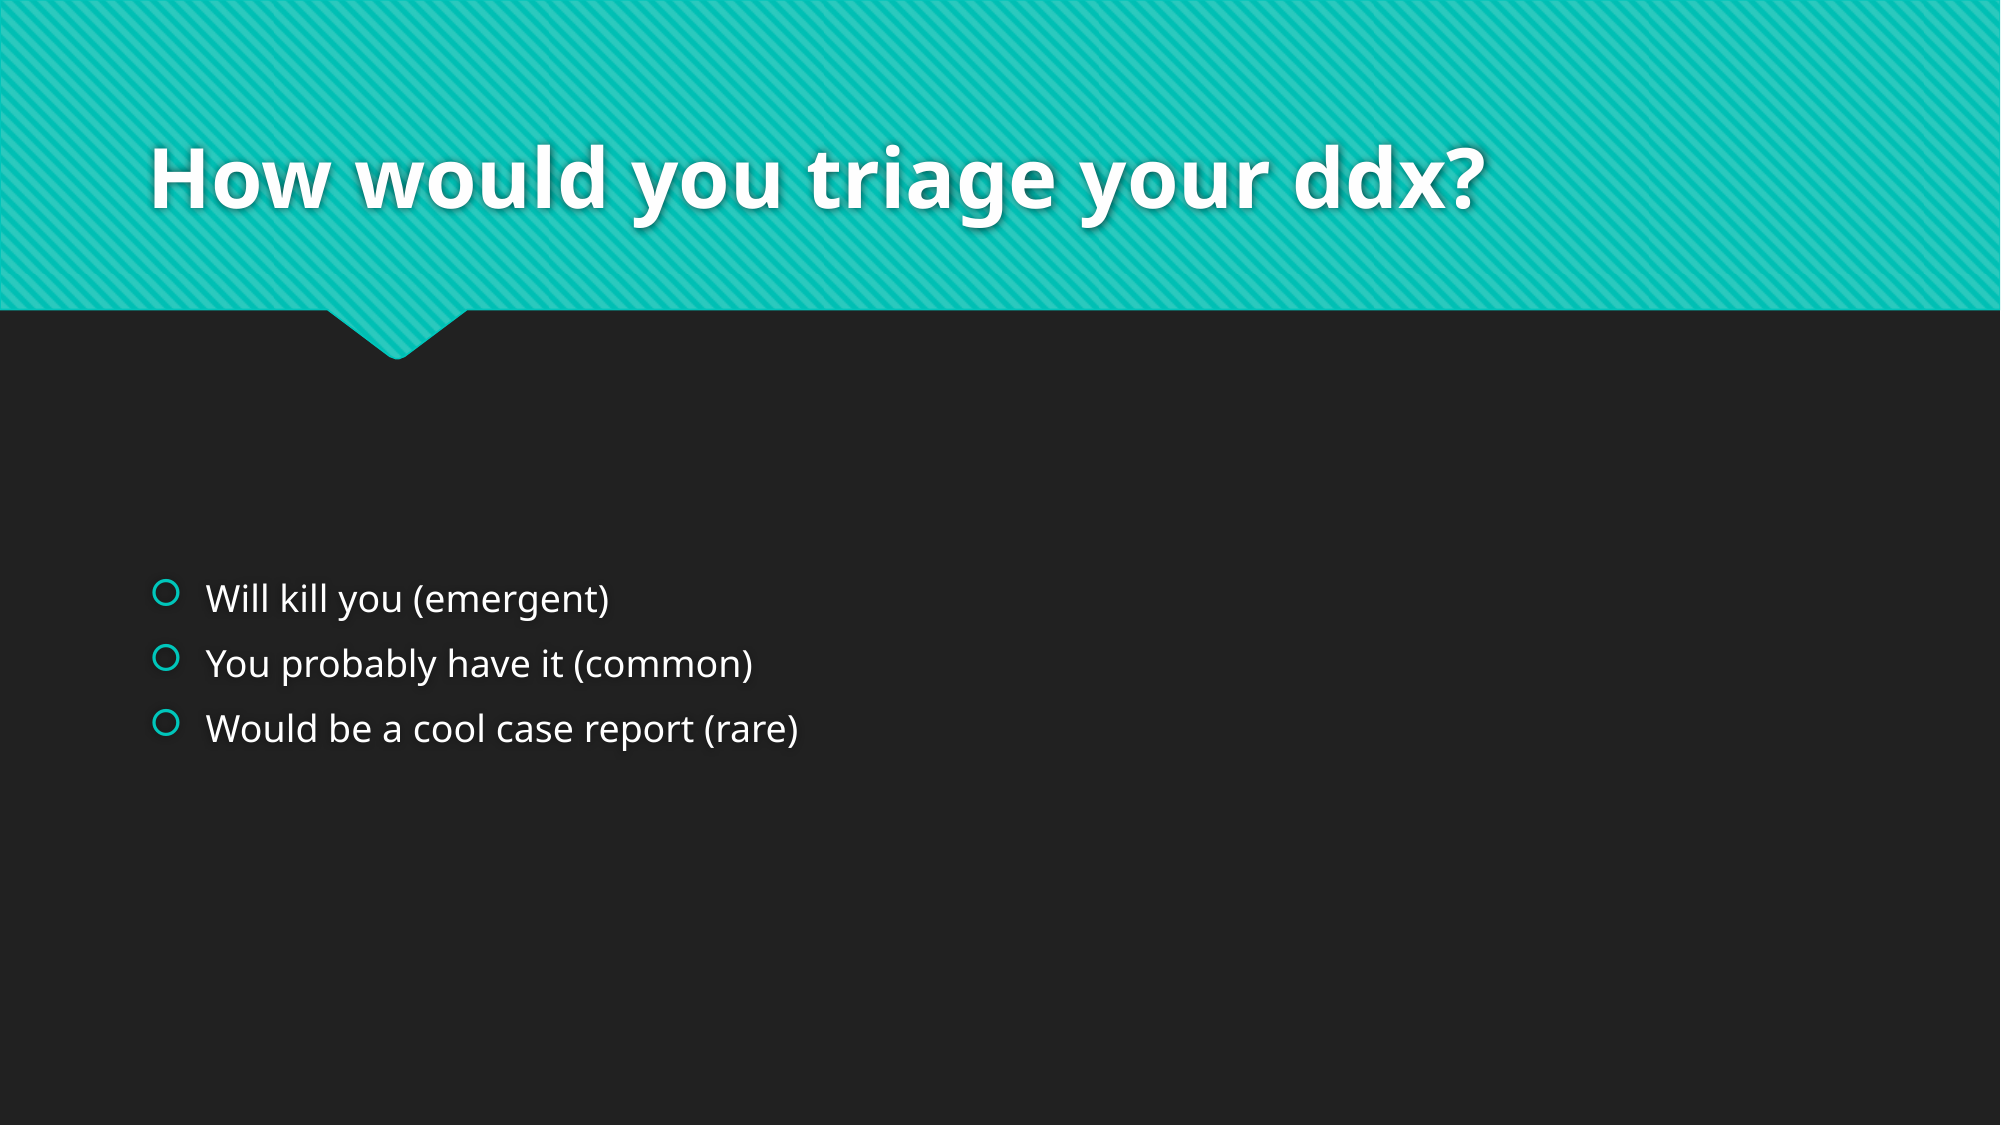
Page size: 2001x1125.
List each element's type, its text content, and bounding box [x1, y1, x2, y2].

list Will kill you (emergent) You probably have it (common) Would be a cool case report (rare) [134, 364, 1866, 962]
title How would you triage your ddx? [132, 73, 1868, 233]
